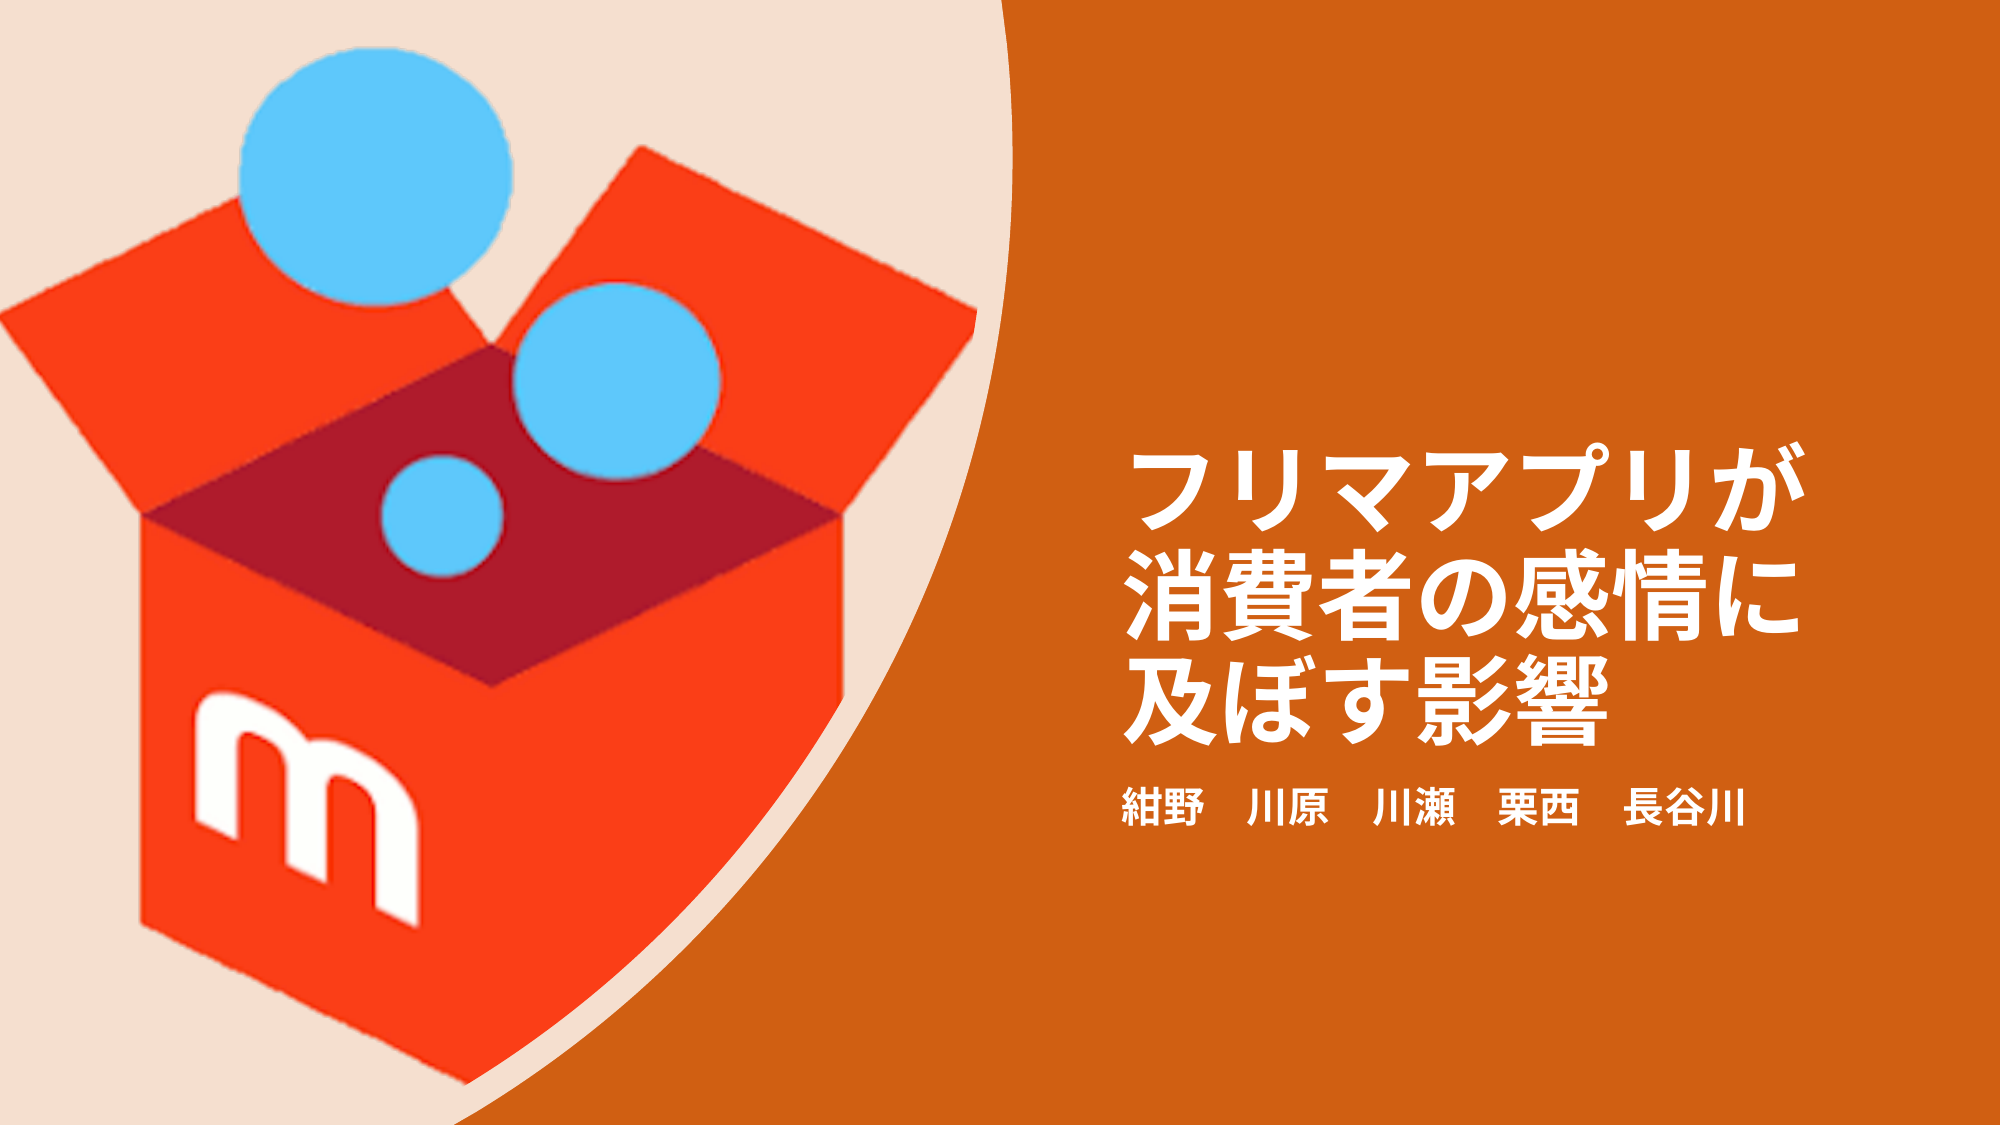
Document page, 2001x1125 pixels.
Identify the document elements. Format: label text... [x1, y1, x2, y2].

text_box [989, 0, 1014, 393]
subtitle 紺野 川原 川瀬 栗西 長谷川 [1106, 779, 1869, 968]
picture [0, 0, 989, 1122]
title フリマアプリが 消費者の感情に及ぼす影響 [1106, 292, 1869, 767]
